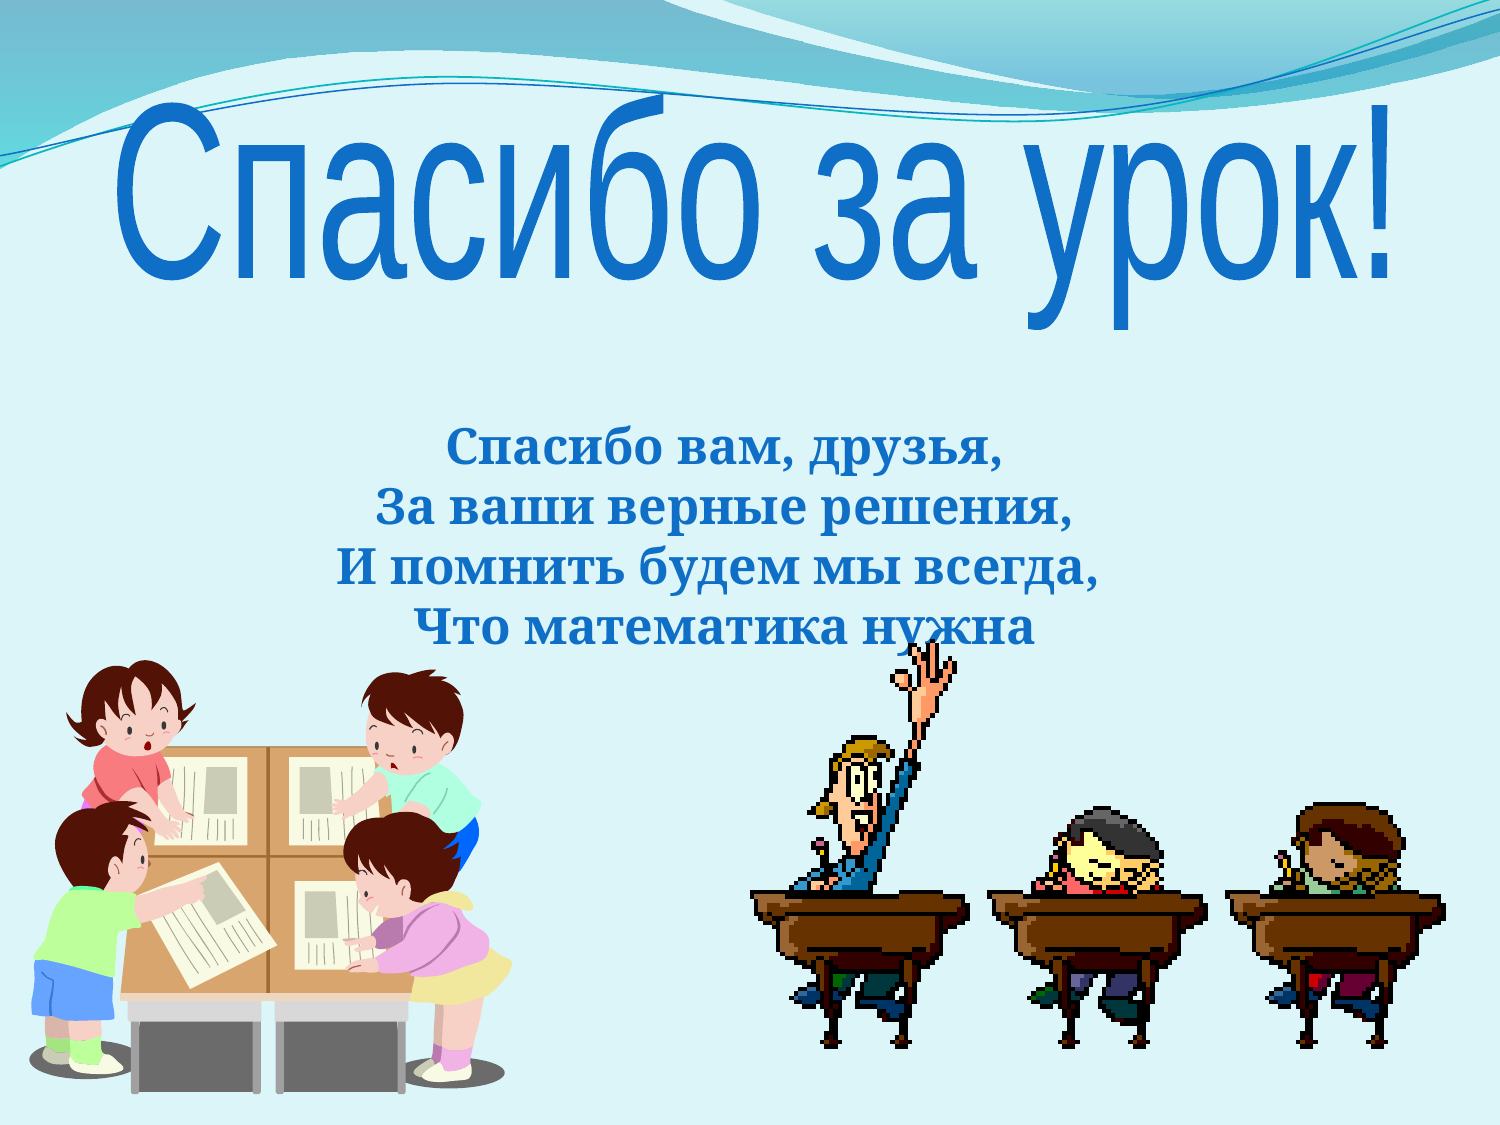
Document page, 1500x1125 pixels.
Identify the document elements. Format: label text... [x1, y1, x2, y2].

picture [29, 656, 514, 1095]
text_box Спасибо вам, друзья, За ваши верные решения, И помнить будем мы всегда, Что математика нужна [321, 407, 1128, 722]
picture [749, 639, 1447, 1050]
